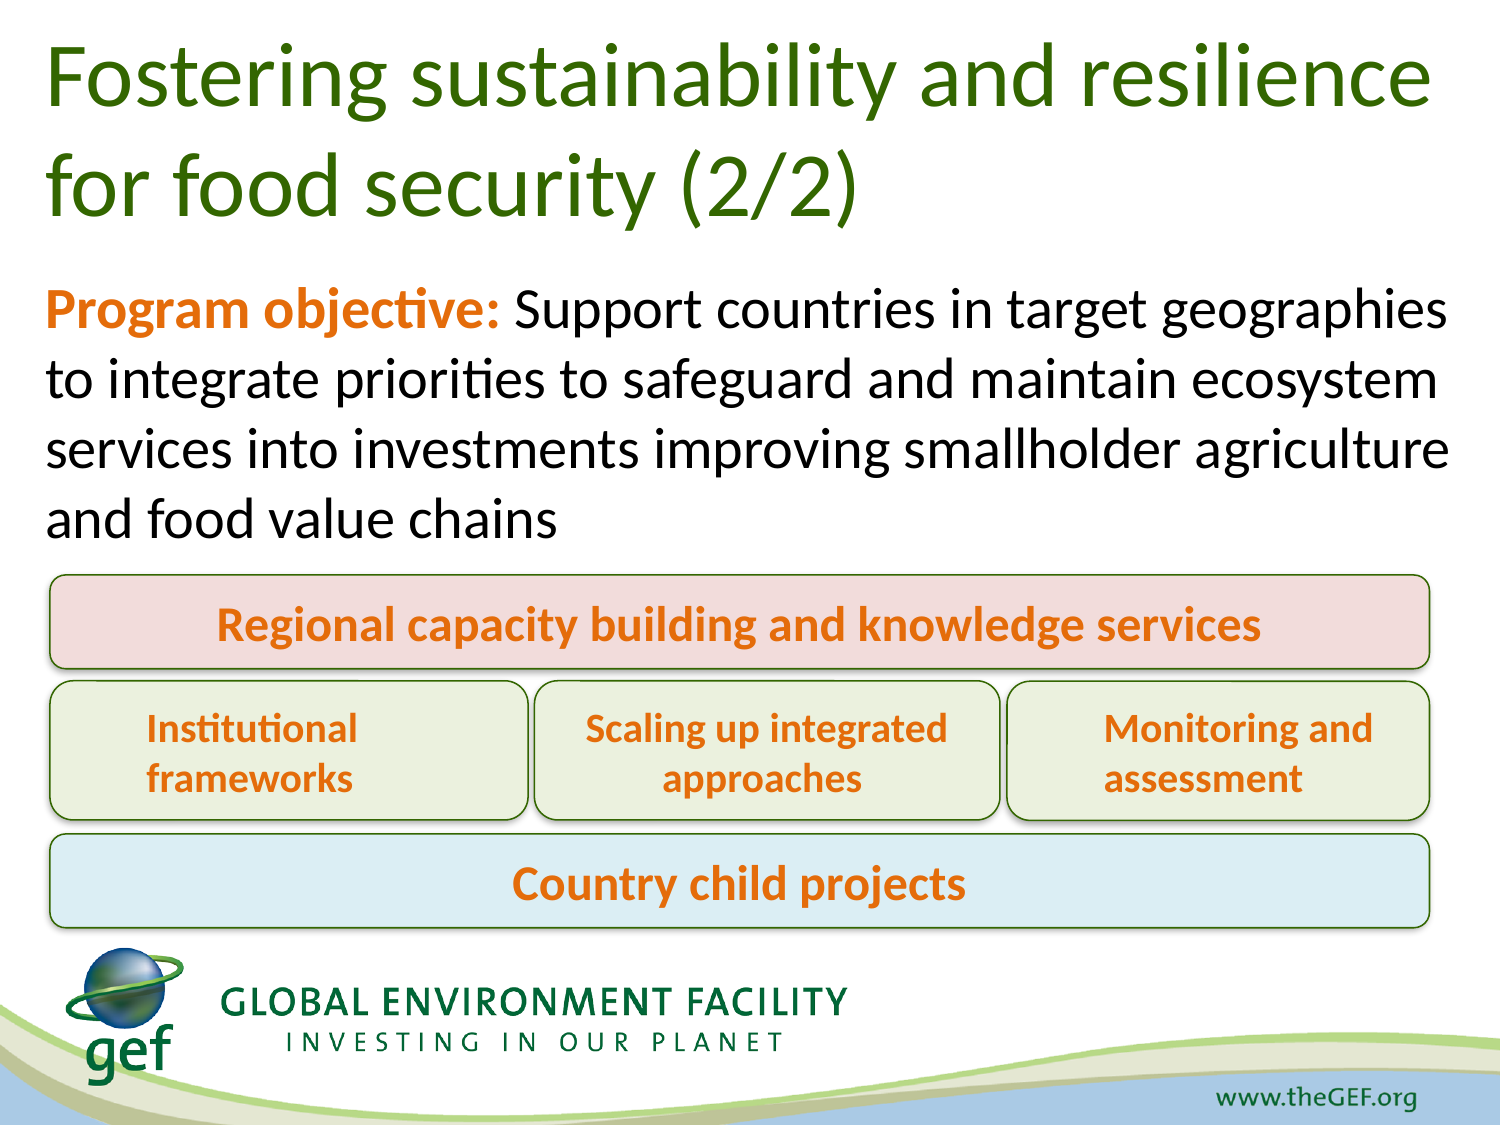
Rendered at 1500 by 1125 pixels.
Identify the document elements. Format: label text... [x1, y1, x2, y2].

text_box Regional capacity building and knowledge services [49, 574, 1431, 670]
text_box Country child projects [49, 833, 1431, 929]
title Fostering sustainability and resilience for food security (2/2) [0, 0, 1500, 251]
picture [0, 938, 1500, 1125]
text_box Monitoring and assessment [1006, 680, 1431, 822]
text_box Institutional frameworks [49, 679, 529, 821]
text_box Scaling up integrated approaches [533, 679, 1001, 821]
list Program objective: Support countries in target geographies to integrate priorities to safeguard and maintain ecosystem services into investments improving smallholder agriculture and food value chains [0, 262, 1500, 938]
